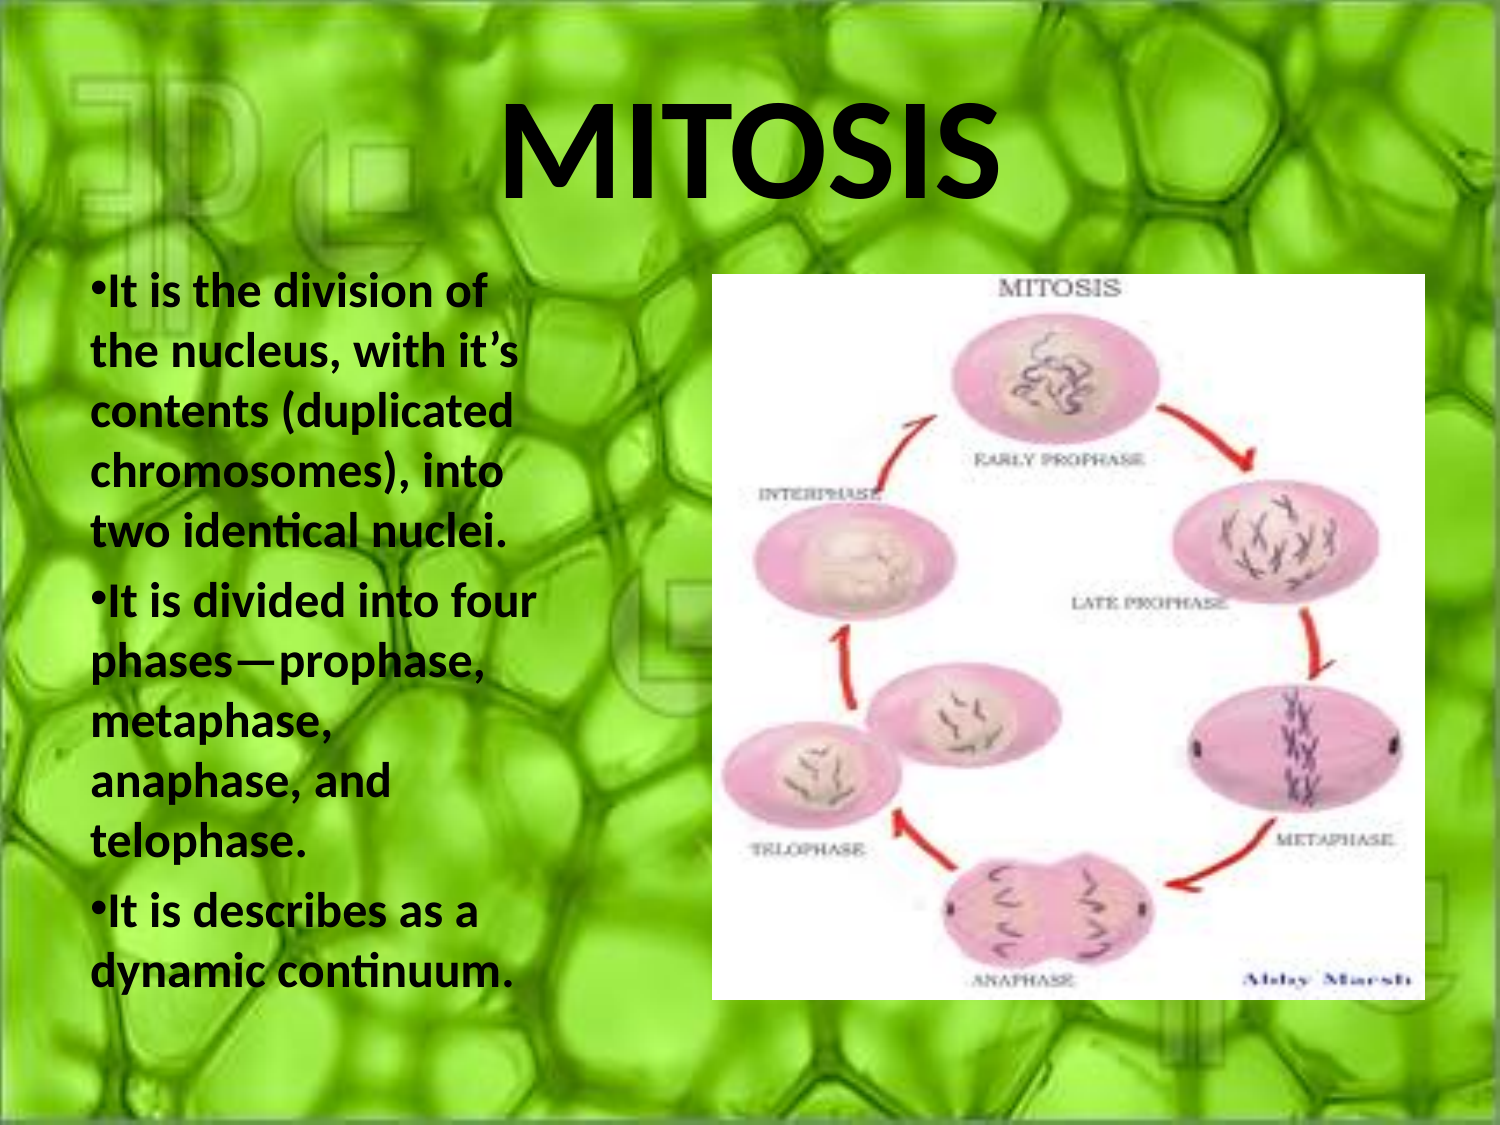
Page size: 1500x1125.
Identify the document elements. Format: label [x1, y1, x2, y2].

list [712, 274, 1426, 1001]
picture [0, 0, 1500, 1125]
